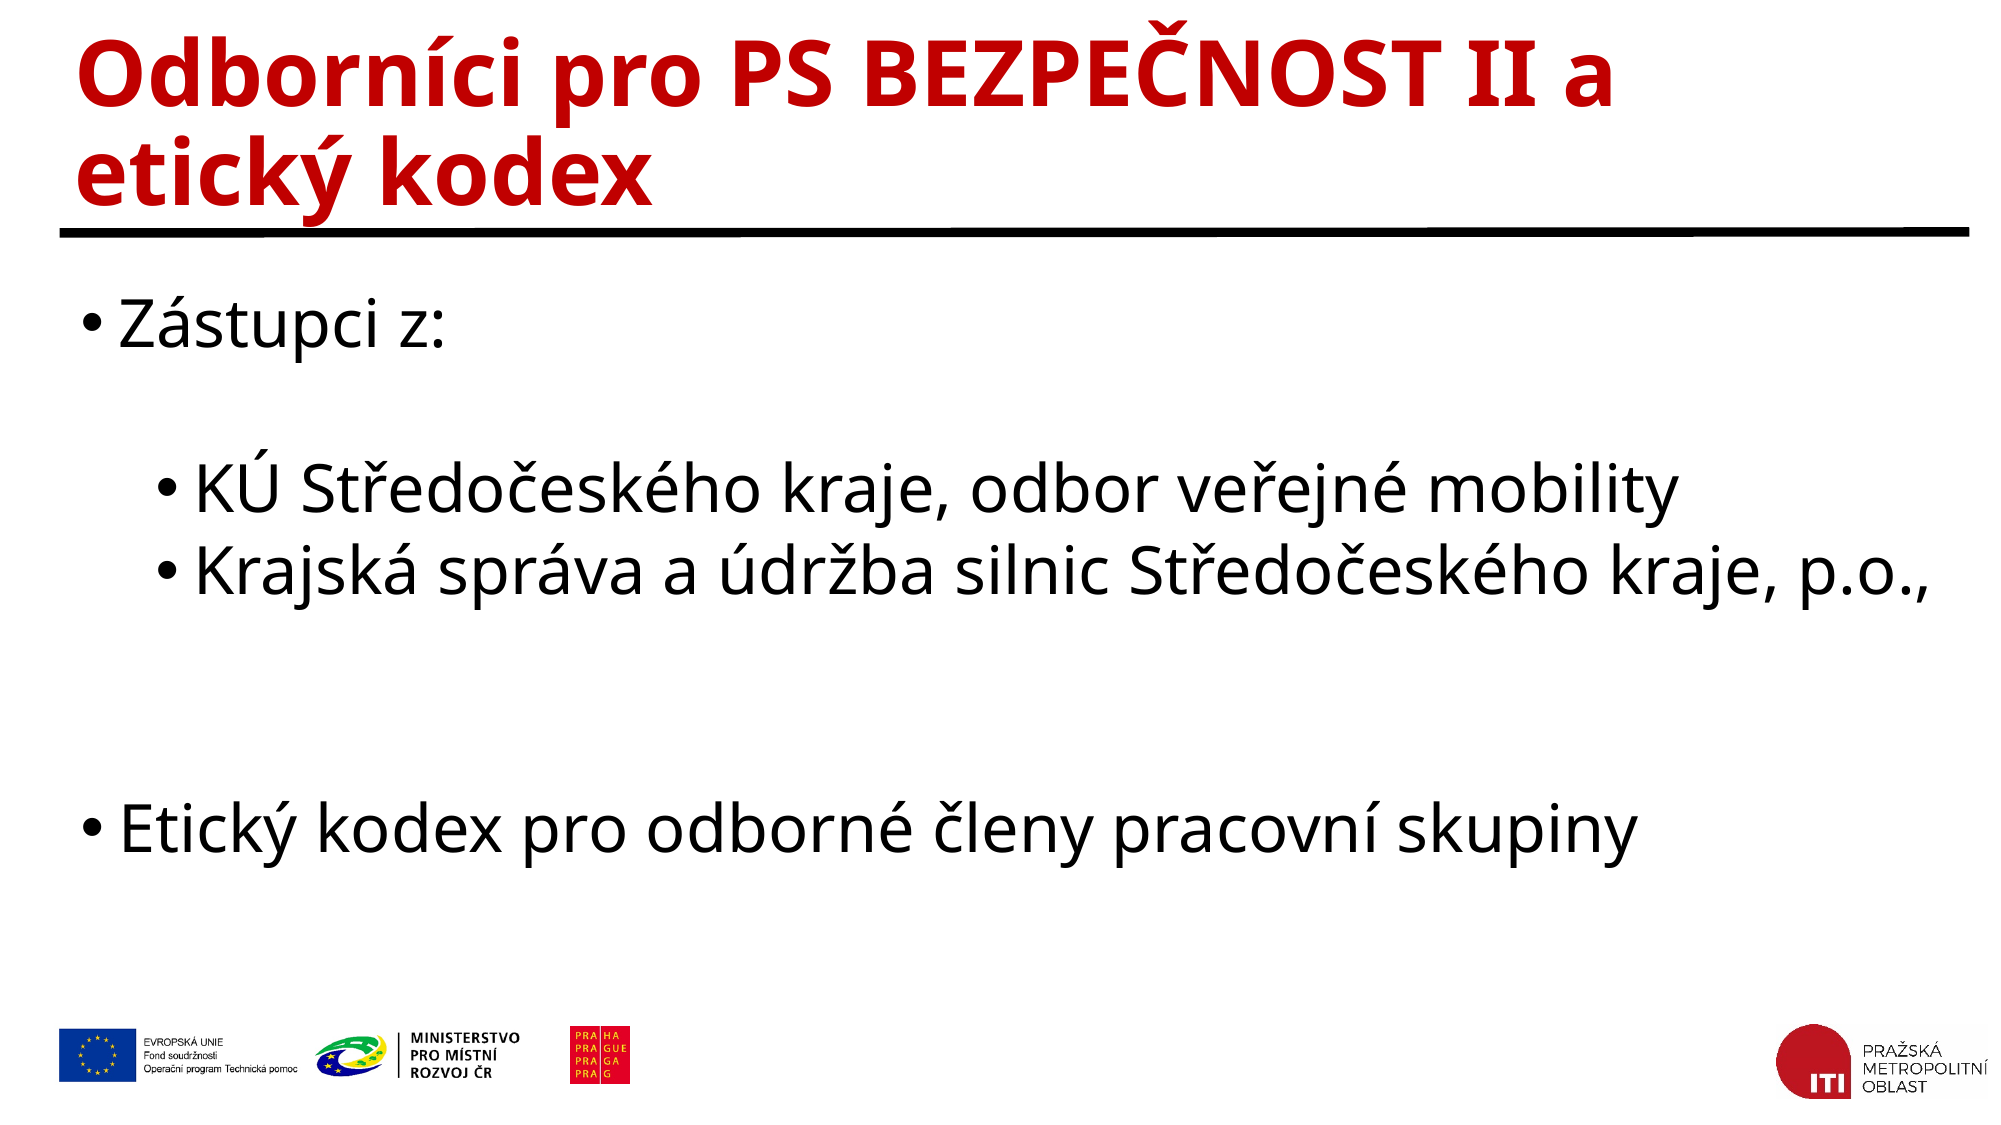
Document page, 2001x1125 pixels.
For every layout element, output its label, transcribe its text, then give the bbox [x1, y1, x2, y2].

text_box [42, 1011, 630, 1099]
title Odborníci pro PS BEZPEČNOST II a etický kodex [59, 17, 1785, 228]
picture [1776, 1024, 1988, 1099]
list Zástupci z: KÚ Středočeského kraje, odbor veřejné mobility Krajská správa a údržba silnic Středočeského kraje, p.o., Etický kodex pro odborné členy pracovní skupiny [65, 282, 1964, 965]
